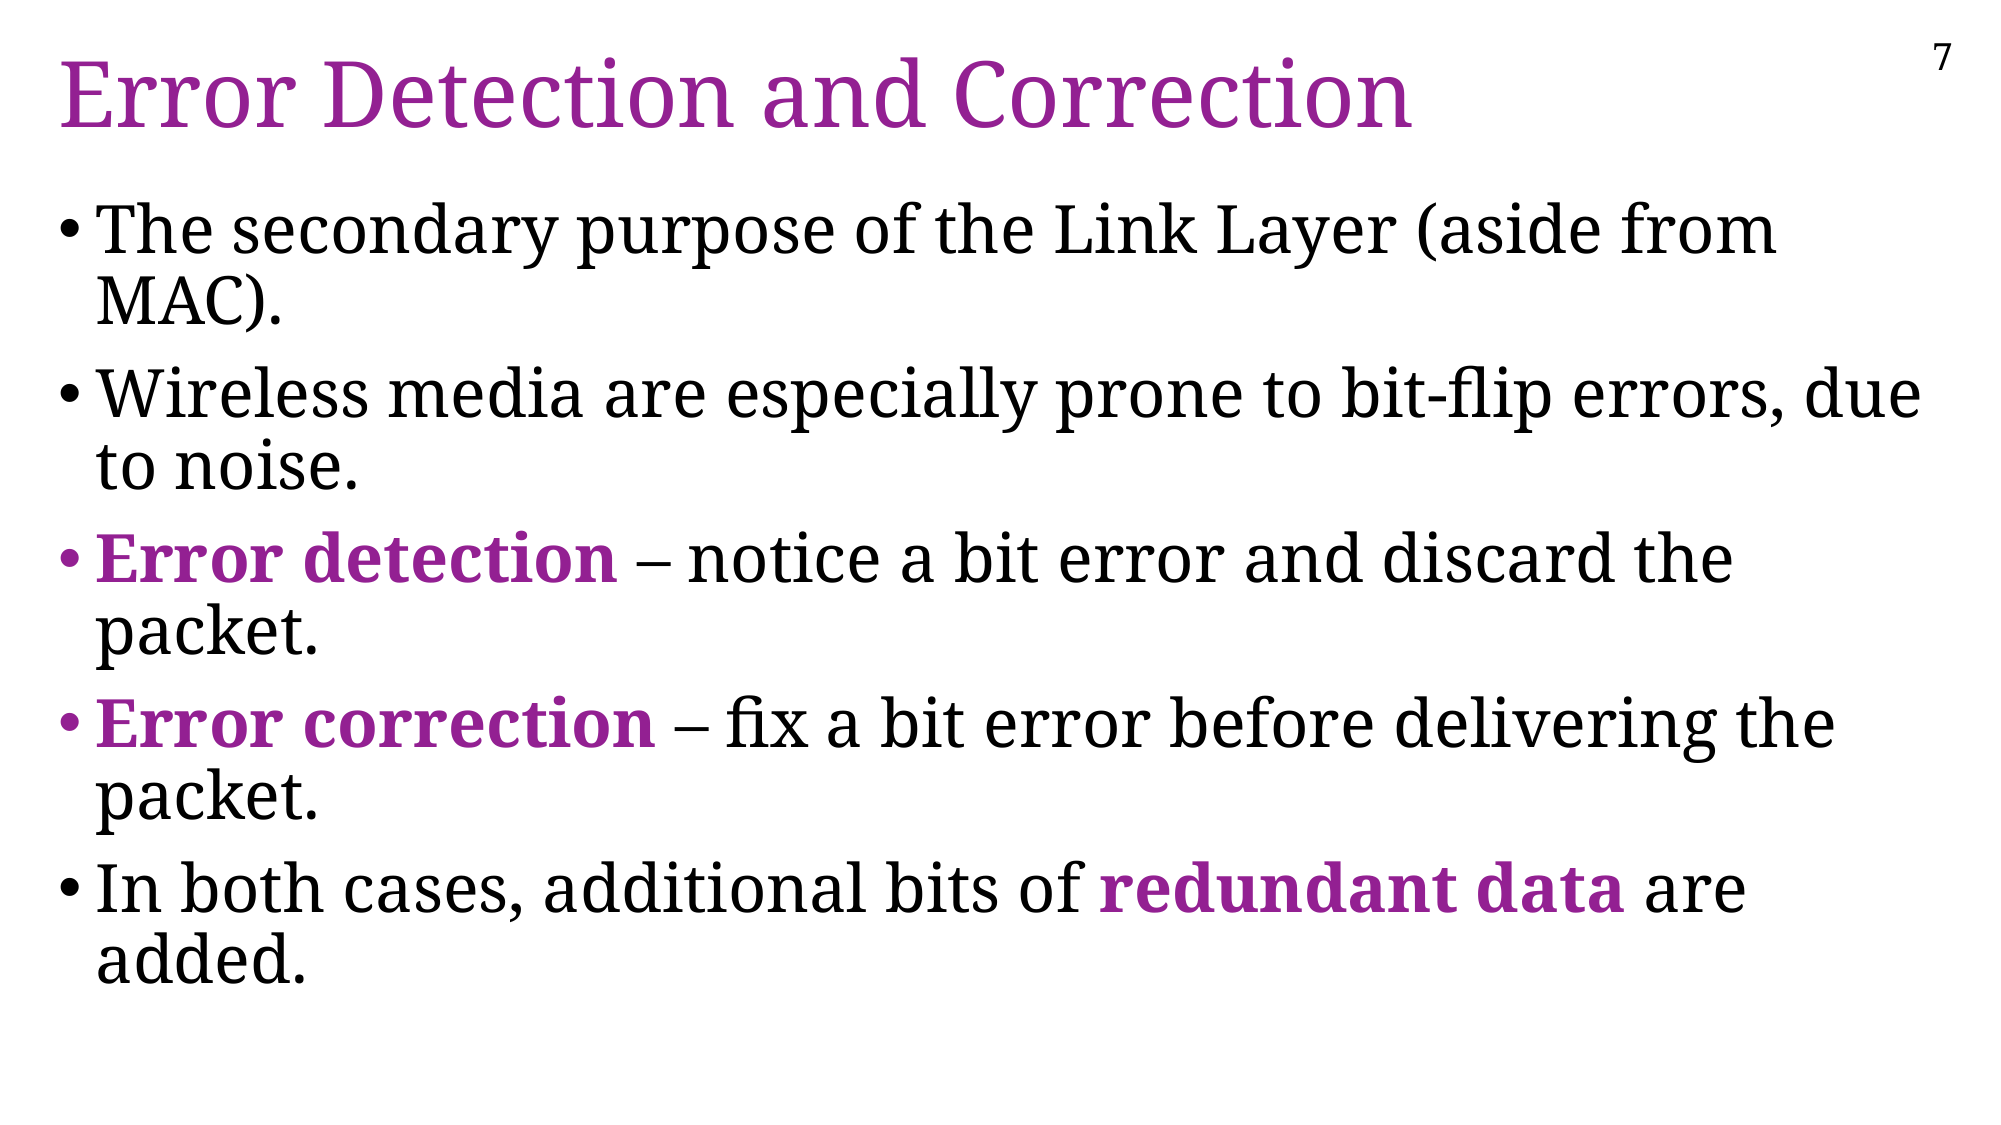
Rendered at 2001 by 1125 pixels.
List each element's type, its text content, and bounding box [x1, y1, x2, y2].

title Error Detection and Correction [43, 25, 1953, 171]
list The secondary purpose of the Link Layer (aside from MAC). Wireless media are especially prone to bit-flip errors, due to noise. Error detection – notice a bit error and discard the packet. Error correction – fix a bit error before delivering the packet. In both cases, additional bits of redundant data are added. [43, 188, 1953, 1106]
